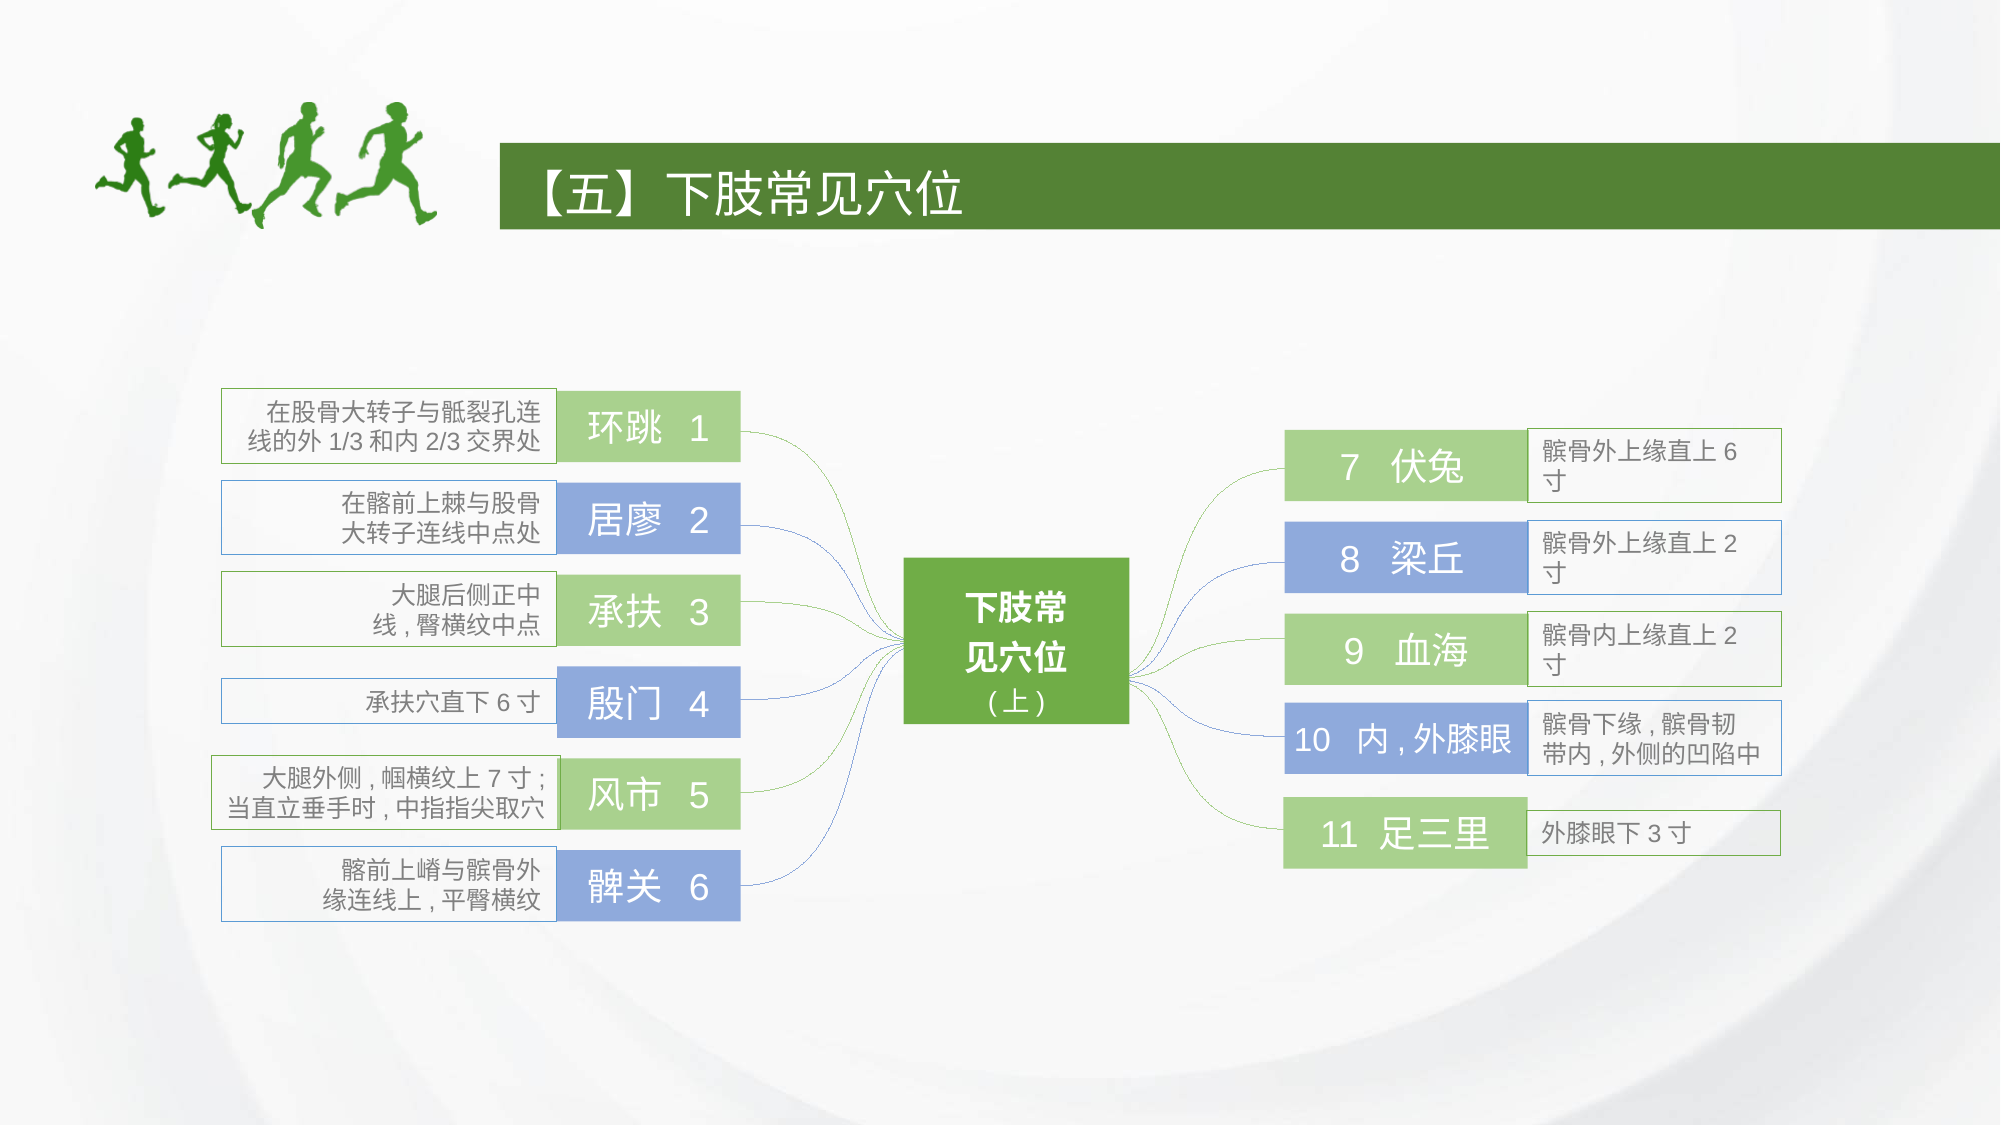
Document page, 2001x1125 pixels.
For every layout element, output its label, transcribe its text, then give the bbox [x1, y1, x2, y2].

picture [0, 0, 2001, 1125]
text_box 外膝眼下3寸 [1526, 810, 1781, 856]
text_box 11 足三里 [1282, 796, 1529, 870]
text_box 髂前上嵴与髌骨外 缘连线上,平臀横纹 [221, 846, 557, 922]
text_box 髌骨内上缘直上2寸 [1527, 611, 1782, 687]
text_box 大腿后侧正中 线,臀横纹中点 [221, 571, 557, 647]
text_box 9 血海 [1289, 612, 1527, 686]
text_box 大腿外侧,帼横纹上7寸; 当直立垂手时,中指指尖取穴 [211, 755, 561, 830]
text_box 环跳 1 [557, 390, 742, 463]
text_box 髌骨外上缘直上6寸 [1527, 428, 1782, 503]
text_box 承扶穴直下6寸 [221, 678, 557, 724]
text_box 下肢常 见穴位 (上) [924, 557, 1105, 725]
text_box 8 梁丘 [1289, 521, 1527, 594]
text_box 10 内,外膝眼 [1289, 702, 1527, 775]
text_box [1105, 468, 1289, 830]
text_box 髌骨下缘,髌骨韧 带内,外侧的凹陷中 [1527, 700, 1782, 776]
text_box 髌骨外上缘直上2寸 [1527, 520, 1782, 595]
text_box 居廖 2 [557, 482, 740, 555]
text_box 【五】下肢常见穴位 [499, 142, 2000, 230]
text_box 在股骨大转子与骶裂孔连 线的外1/3和内2/3交界处 [221, 388, 557, 464]
text_box 髀关 6 [557, 849, 742, 922]
text_box 在髂前上棘与股骨 大转子连线中点处 [221, 480, 557, 555]
text_box 殷门 4 [556, 665, 740, 739]
text_box 风市 5 [556, 757, 740, 831]
text_box 承扶 3 [557, 574, 740, 647]
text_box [740, 431, 924, 886]
text_box 7 伏兔 [1283, 429, 1527, 502]
